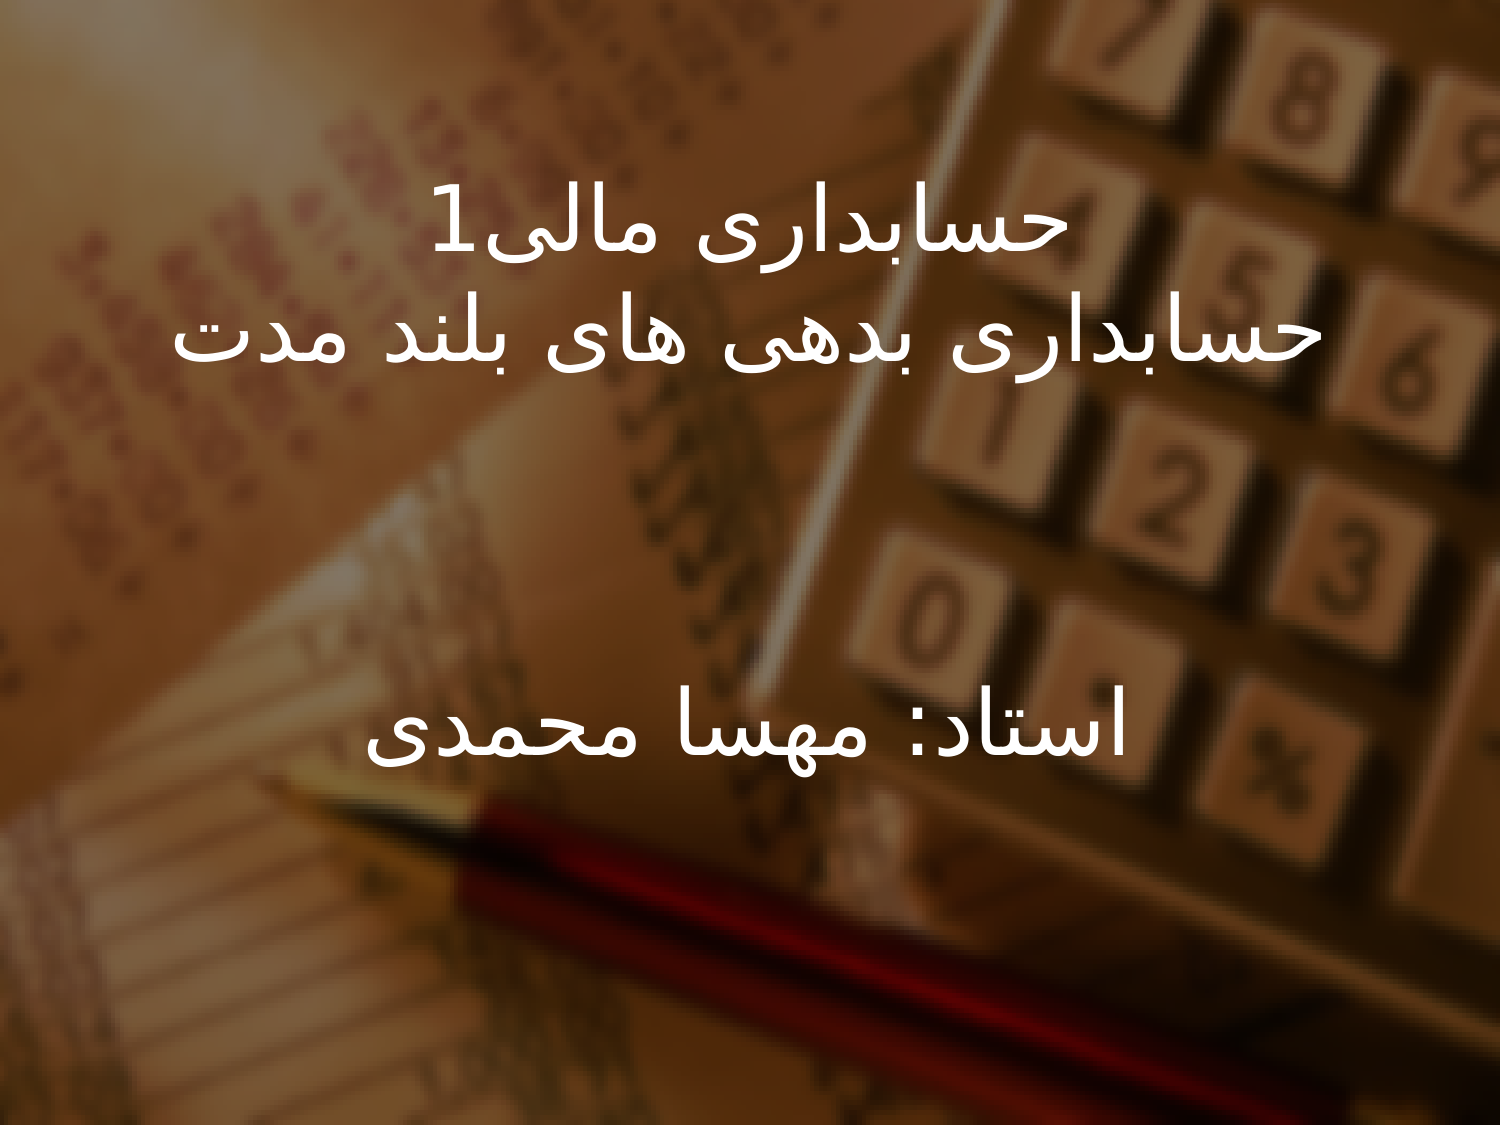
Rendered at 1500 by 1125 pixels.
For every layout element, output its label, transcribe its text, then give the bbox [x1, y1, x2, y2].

picture [0, 0, 1500, 1125]
title حسابداری مالی1 حسابداری بدهی های بلند مدت [112, 149, 1388, 391]
text_box استاد: مهسا محمدی [110, 597, 1386, 839]
